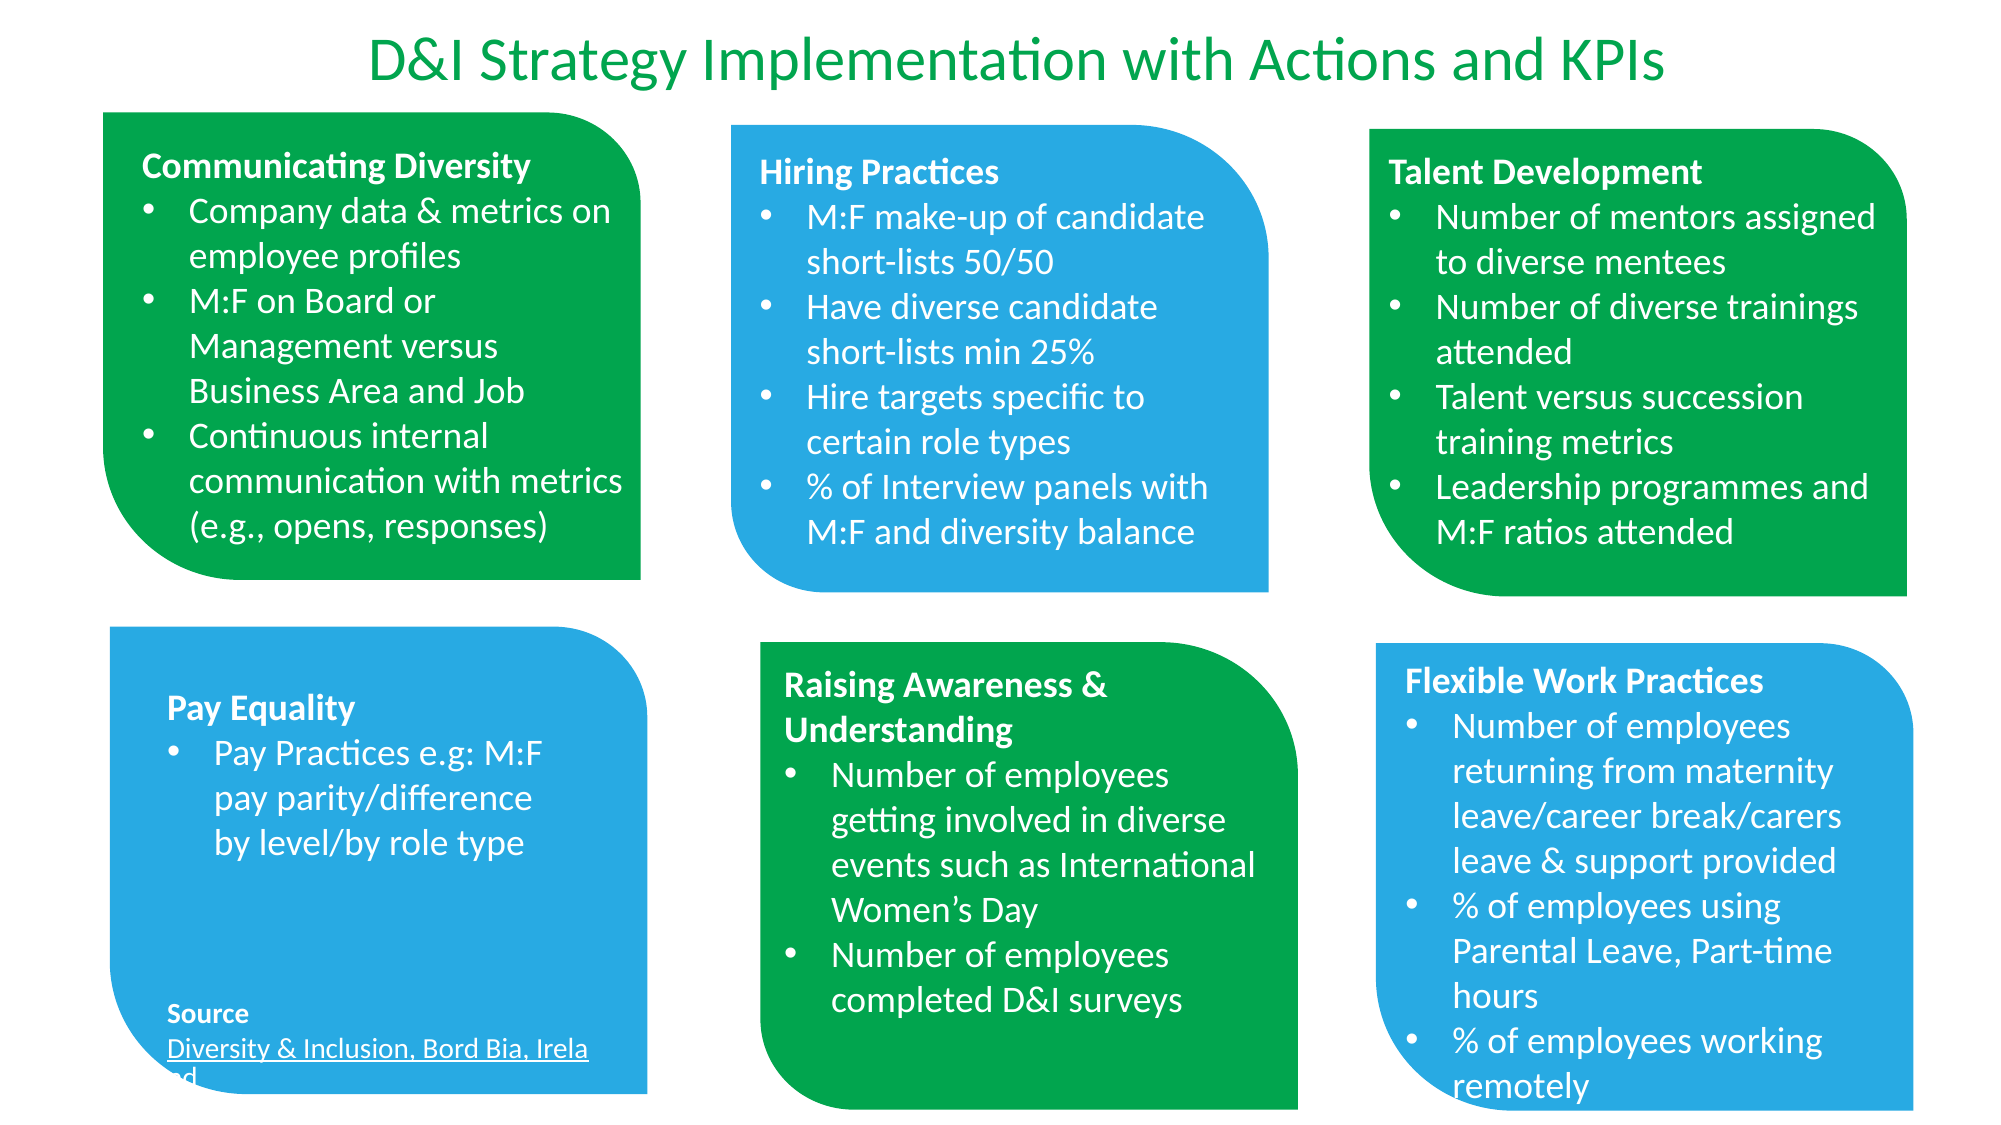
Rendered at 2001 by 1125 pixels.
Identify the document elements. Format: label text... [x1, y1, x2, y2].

text_box Raising Awareness & Understanding Number of employees getting involved in diverse events such as International Women’s Day Number of employees completed D&I surveys [769, 652, 1297, 1028]
text_box Source Diversity & Inclusion, Bord Bia, Ireland [152, 986, 610, 1072]
text_box Communicating Diversity Company data & metrics on employee profiles M:F on Board or Management versus Business Area and Job Continuous internal communication with metrics (e.g., opens, responses) [127, 133, 652, 553]
text_box D&I Strategy Implementation with Actions and KPIs [330, 20, 1705, 99]
text_box Flexible Work Practices Number of employees returning from maternity leave/career break/carers leave & support provided % of employees using Parental Leave, Part-time hours % of employees working remotely [1390, 648, 1902, 1114]
text_box Pay Equality Pay Practices e.g: M:F pay parity/difference by level/by role type [152, 675, 584, 871]
text_box Talent Development Number of mentors assigned to diverse mentees Number of diverse trainings attended Talent versus succession training metrics Leadership programmes and M:F ratios attended [1373, 139, 1902, 560]
text_box Hiring Practices M:F make-up of candidate short-lists 50/50 Have diverse candidate short-lists min 25% Hire targets specific to certain role types % of Interview panels with M:F and diversity balance [744, 139, 1255, 560]
